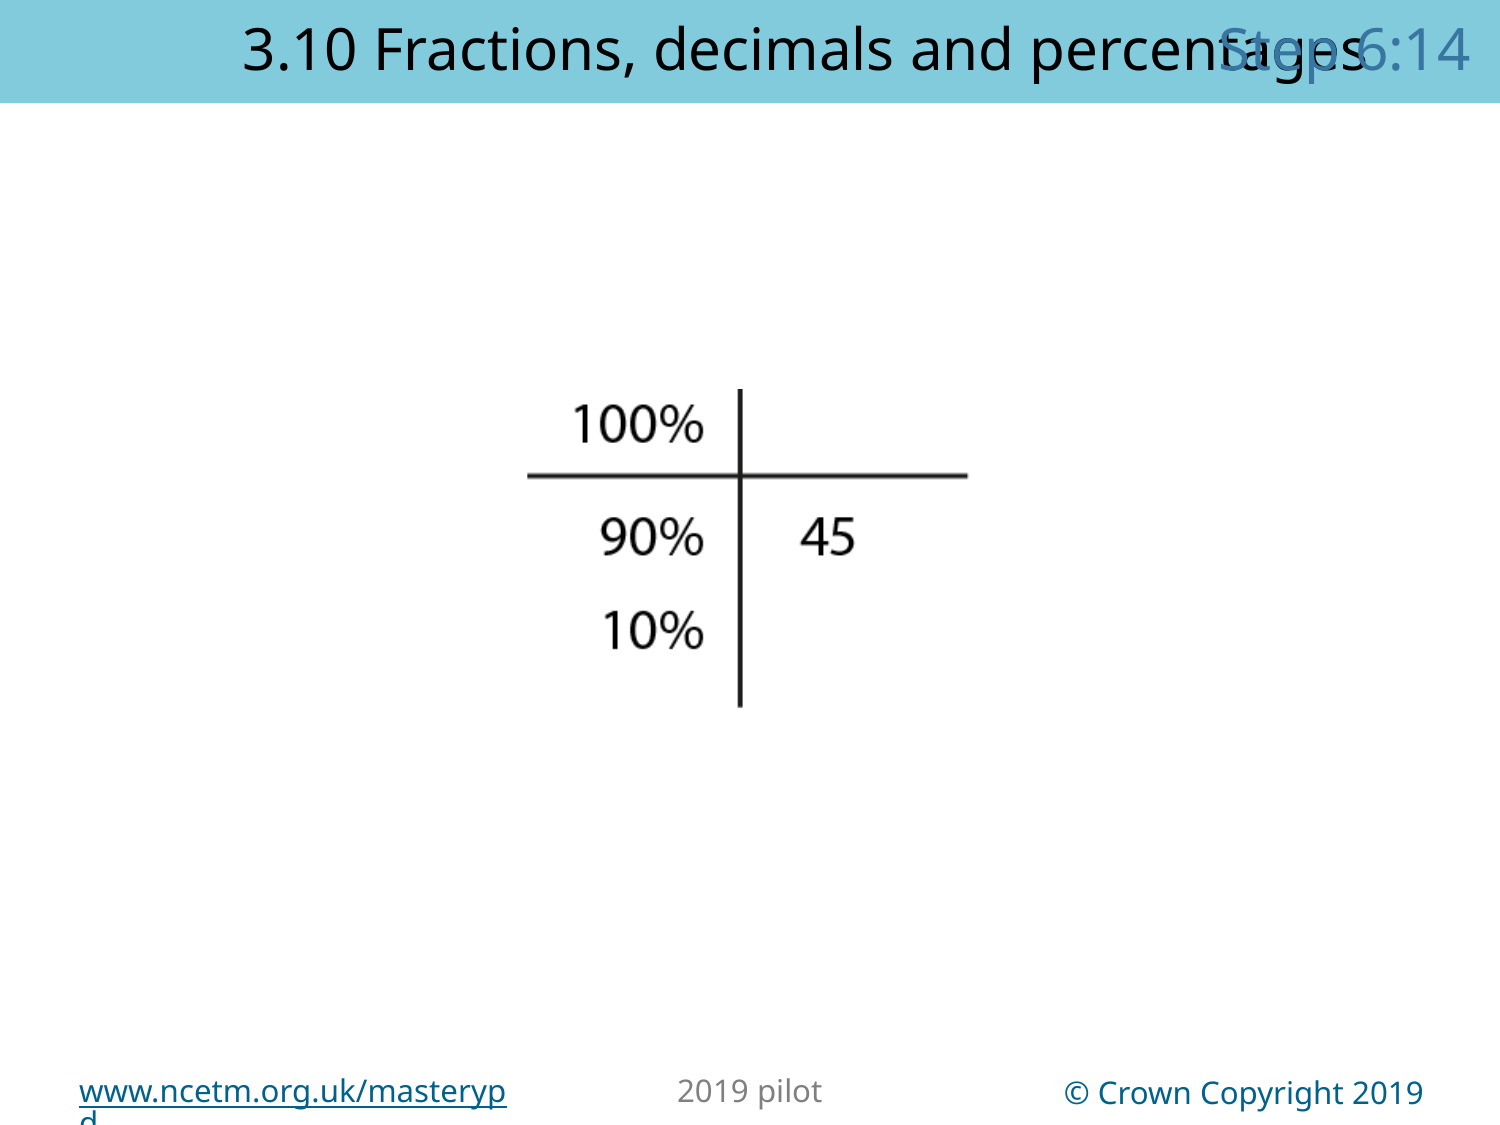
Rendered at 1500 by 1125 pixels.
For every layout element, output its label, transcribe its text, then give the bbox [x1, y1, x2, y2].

list Step 6:14 [0, 0, 1500, 104]
picture [526, 389, 974, 735]
